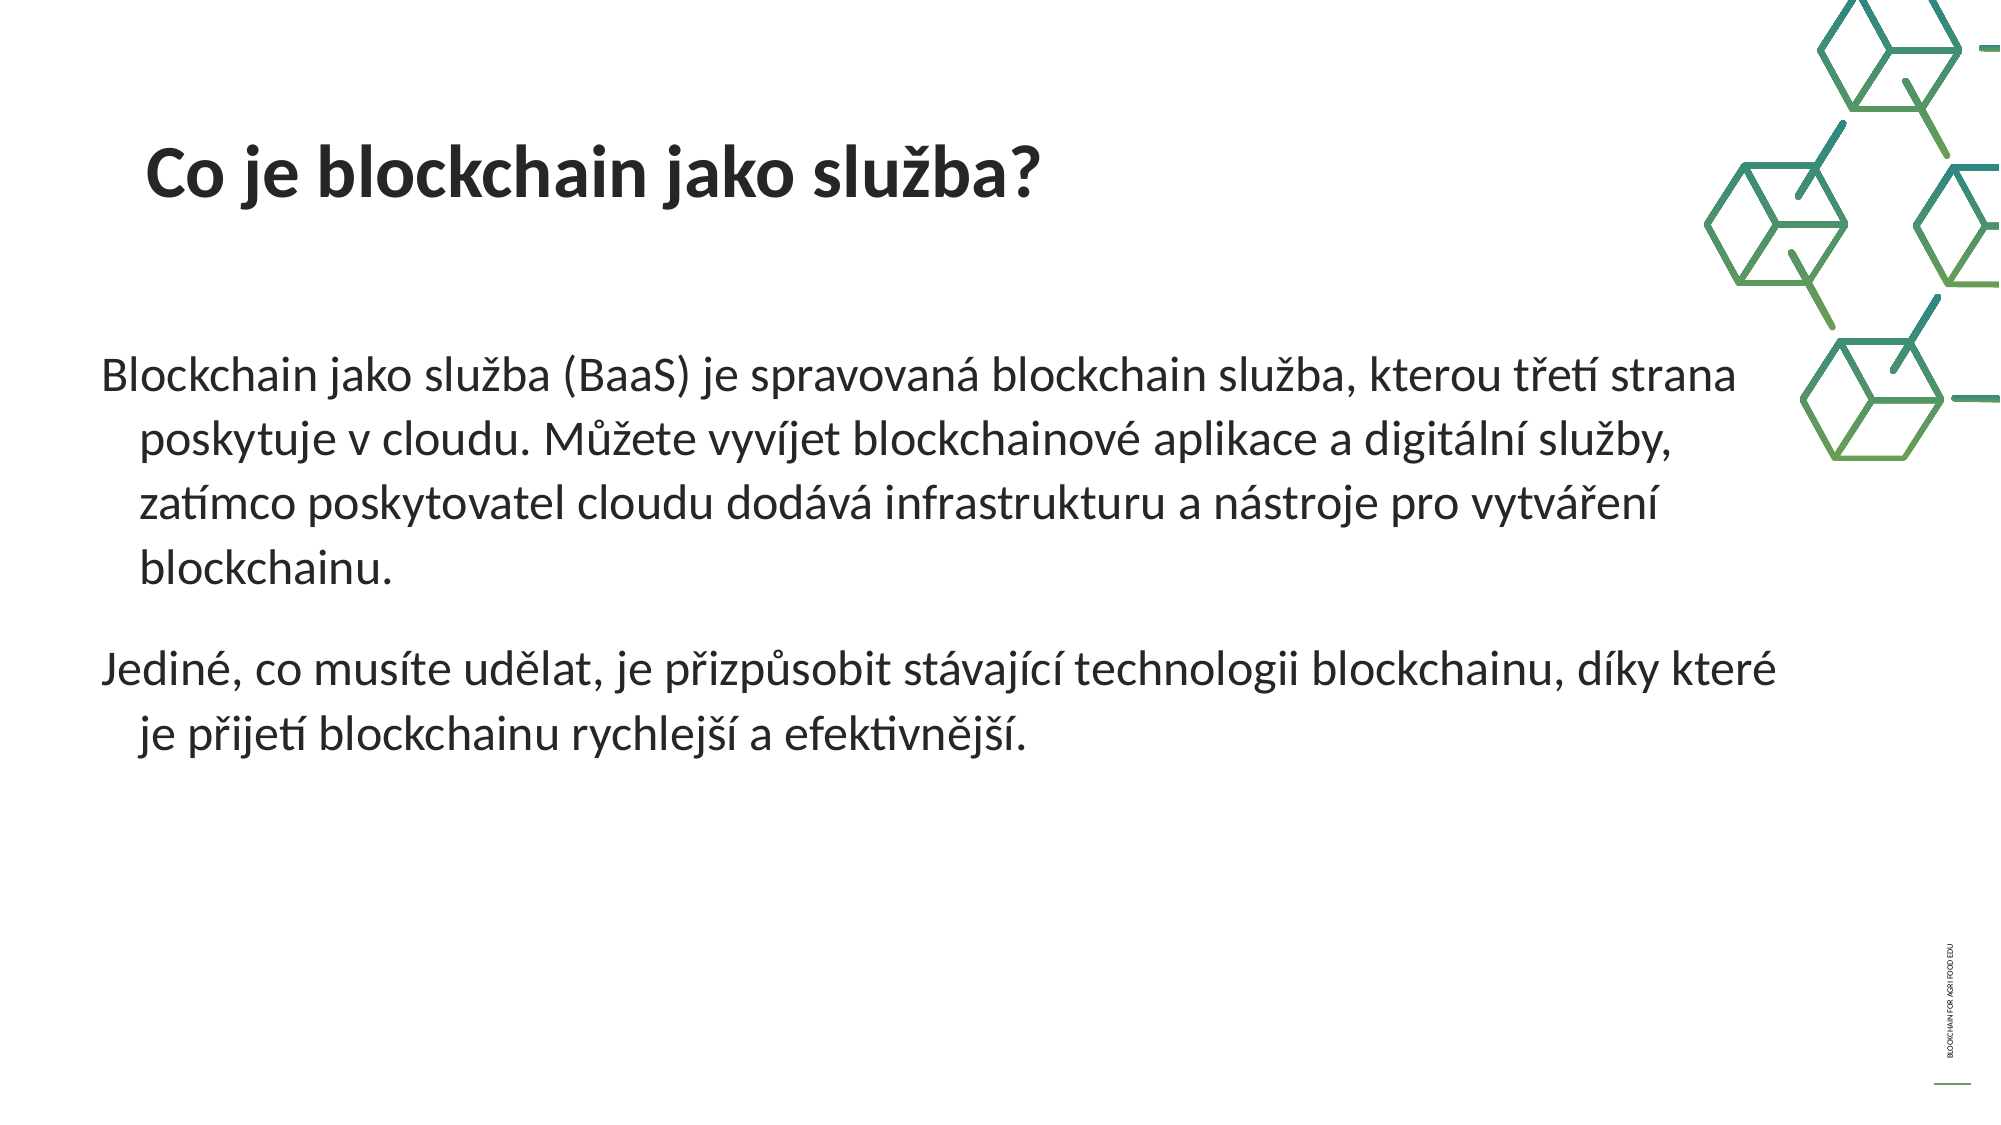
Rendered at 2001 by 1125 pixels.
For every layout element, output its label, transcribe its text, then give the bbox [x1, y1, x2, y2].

list Blockchain jako služba (BaaS) je spravovaná blockchain služba, kterou třetí strana poskytuje v cloudu. Můžete vyvíjet blockchainové aplikace a digitální služby, zatímco poskytovatel cloudu dodává infrastrukturu a nástroje pro vytváření blockchainu. Jediné, co musíte udělat, je přizpůsobit stávající technologii blockchainu, díky které je přijetí blockchainu rychlejší a efektivnější. [86, 329, 1825, 1100]
list Co je blockchain jako služba? [130, 124, 1698, 337]
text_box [1703, 0, 2000, 462]
